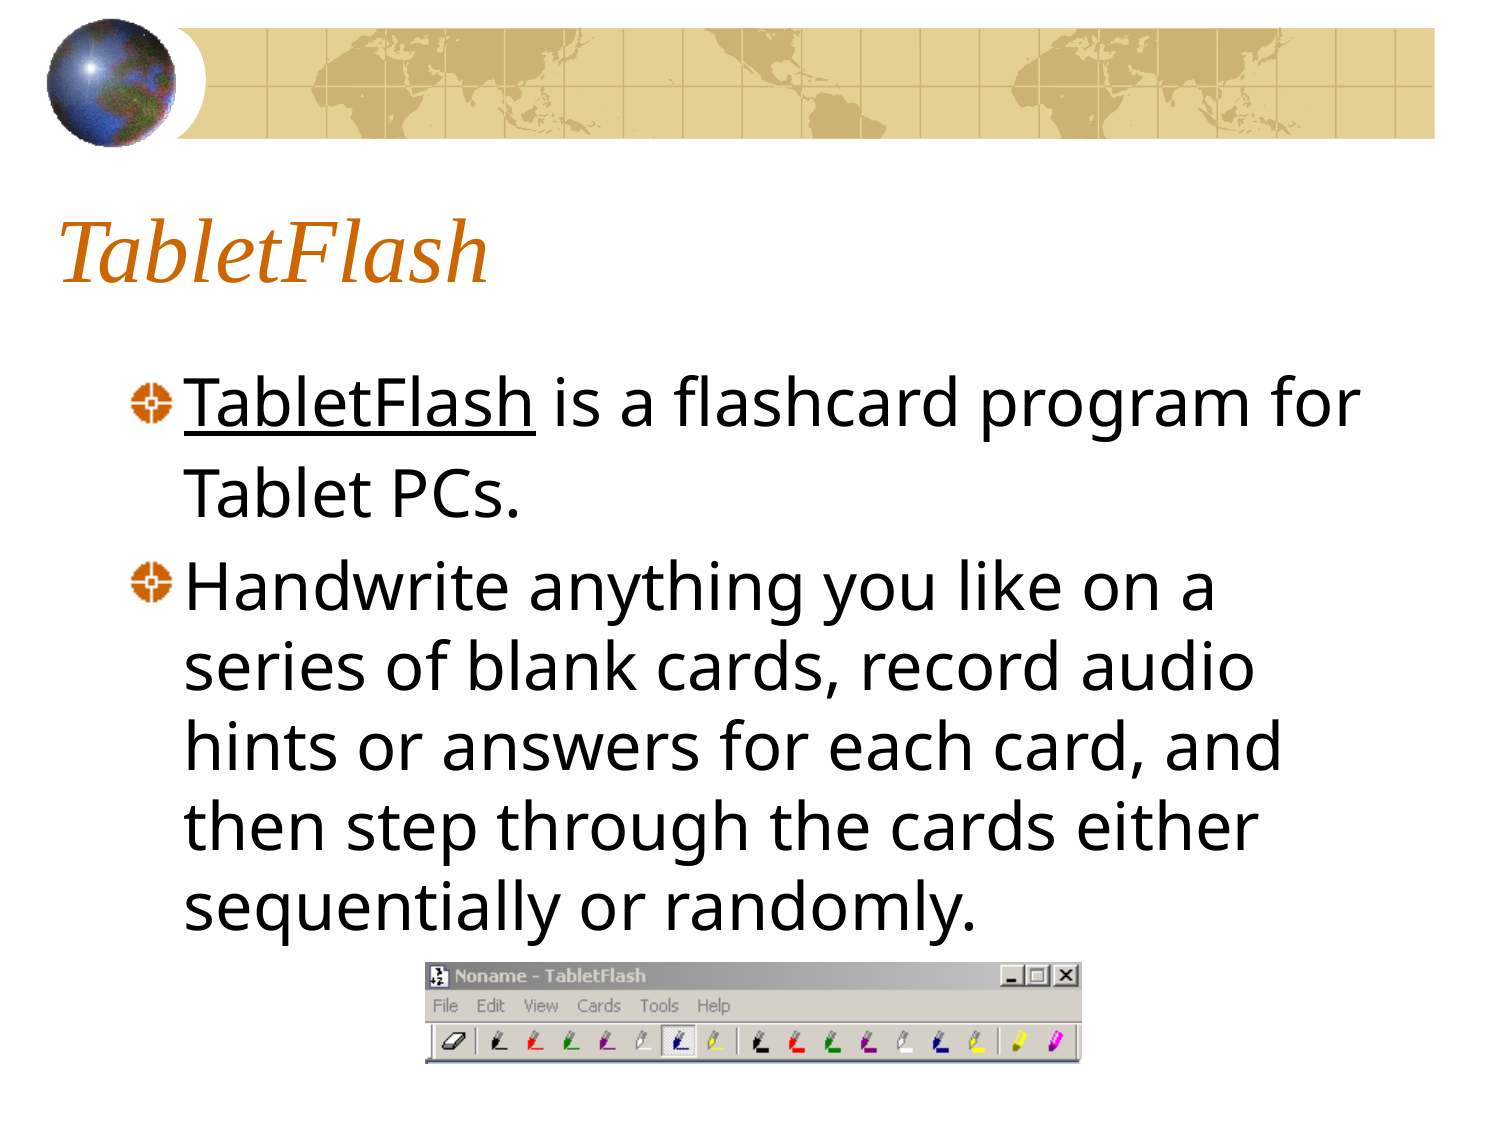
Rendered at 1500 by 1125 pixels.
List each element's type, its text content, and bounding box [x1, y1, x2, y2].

list TabletFlash is a flashcard program for Tablet PCs. Handwrite anything you like on a series of blank cards, record audio hints or answers for each card, and then step through the cards either sequentially or randomly. [112, 352, 1388, 1028]
title TabletFlash [40, 152, 1316, 341]
picture [127, 381, 175, 429]
picture [424, 962, 1082, 1065]
picture [127, 560, 175, 608]
picture [42, 14, 190, 151]
